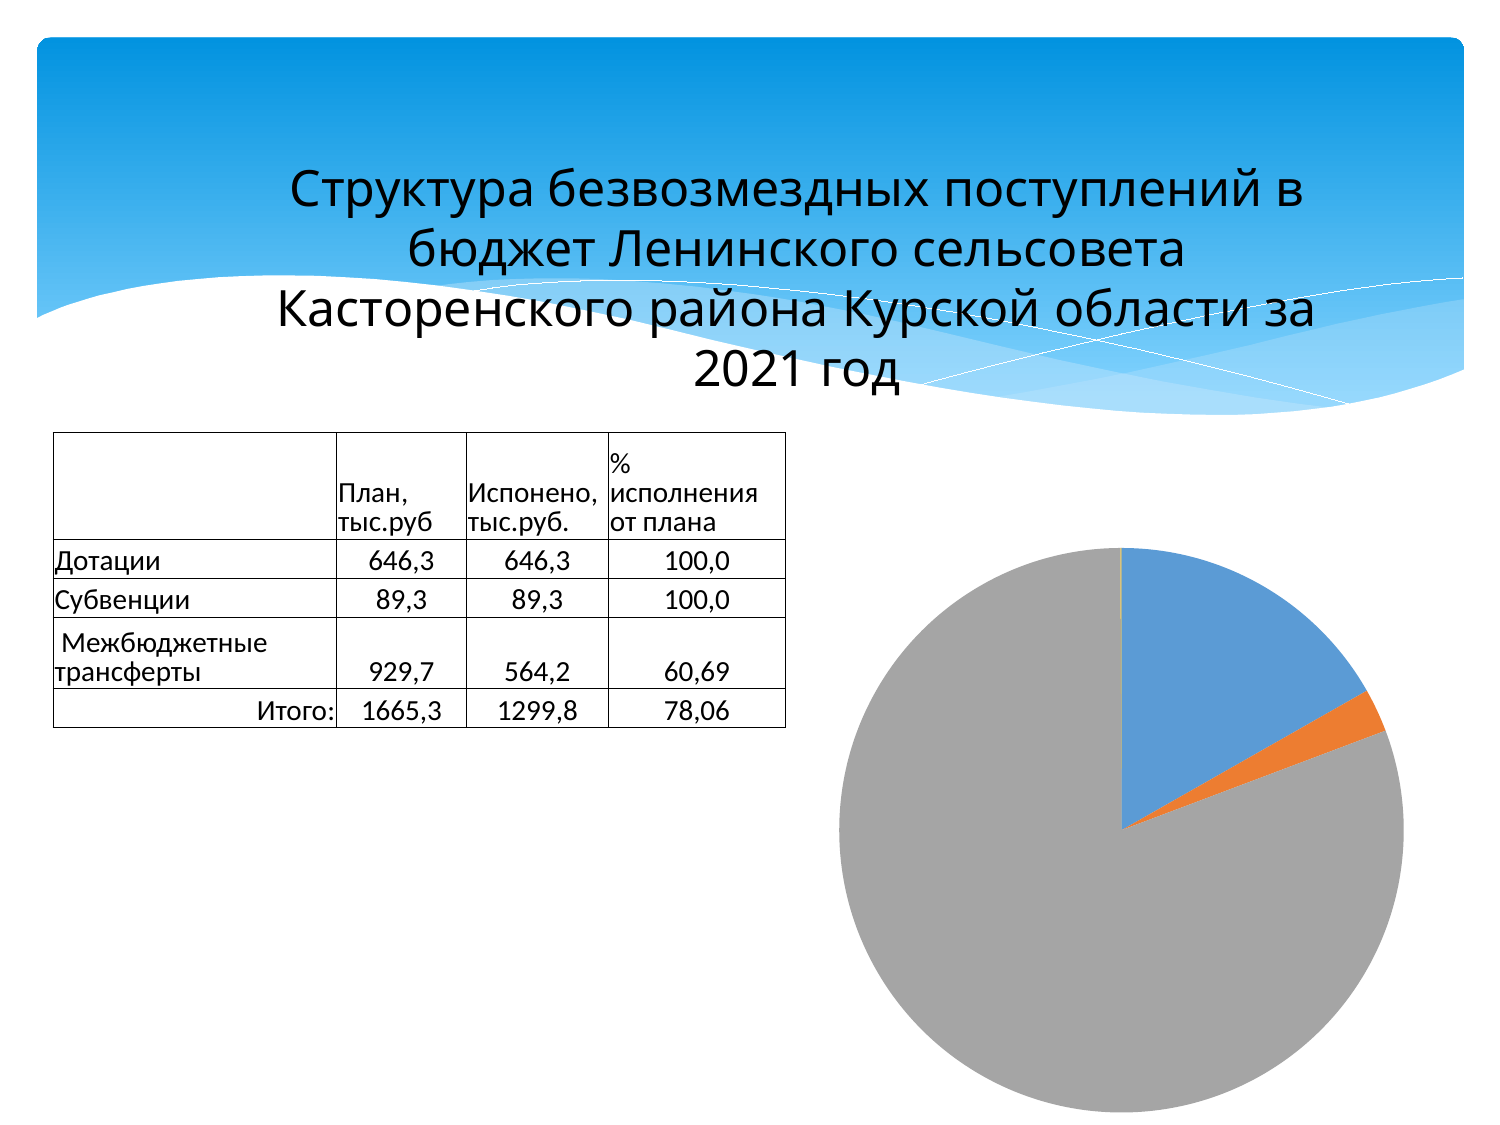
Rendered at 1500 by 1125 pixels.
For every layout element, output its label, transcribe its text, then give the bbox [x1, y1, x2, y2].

table_cell 89,3 [337, 579, 466, 617]
table_cell Итого: [54, 689, 336, 727]
table_cell 1299,8 [467, 689, 608, 727]
table_header % исполнения от плана [609, 433, 673, 539]
chart [679, 426, 1500, 1125]
table_cell 89,3 [467, 579, 608, 617]
table_cell 1665,3 [337, 689, 466, 727]
table_cell 60,69 [609, 618, 673, 688]
table_cell 646,3 [467, 540, 608, 578]
table_header Испонено, тыс.руб. [467, 433, 608, 539]
table_header План, тыс.руб [337, 433, 466, 539]
table_cell 646,3 [337, 540, 466, 578]
table_cell 78,06 [609, 689, 673, 727]
text_box Структура безвозмездных поступлений в бюджет Ленинского сельсовета Касторенского района Курской области за 2021 год [242, 148, 1353, 404]
table_cell Межбюджетные трансферты [54, 618, 336, 688]
table_header [54, 433, 336, 539]
table_cell Дотации [54, 540, 336, 578]
table_cell 100,0 [609, 579, 673, 617]
table_cell 100,0 [609, 540, 673, 578]
table_cell Субвенции [54, 579, 336, 617]
table_cell 929,7 [337, 618, 466, 688]
table_cell 564,2 [467, 618, 608, 688]
